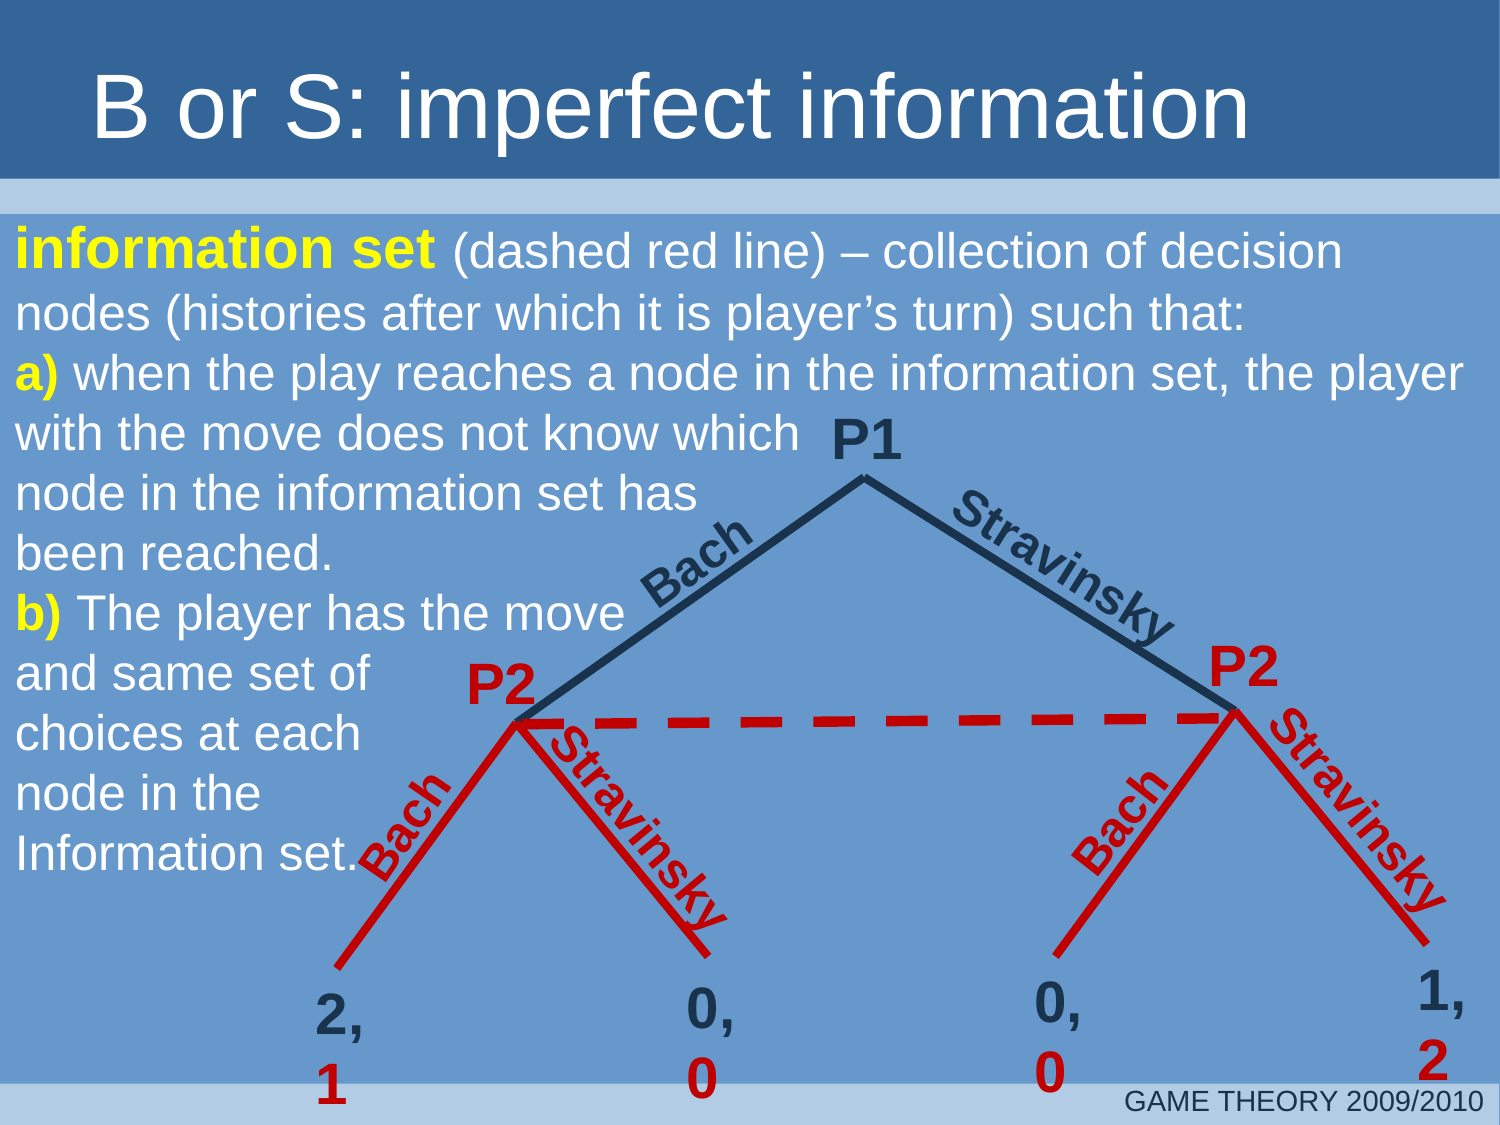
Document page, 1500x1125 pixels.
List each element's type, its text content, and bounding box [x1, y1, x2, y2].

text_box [522, 717, 1236, 725]
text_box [300, 393, 1500, 1125]
title B or S: imperfect information [74, 42, 1464, 162]
text_box information set (dashed red line) – collection of decision nodes (histories after which it is player’s turn) such that: a) when the play reaches a node in the information set, the player with the move does not know which node in the information set has been reached. b) The player has the move and same set of choices at each node in the Information set. [0, 203, 1500, 888]
